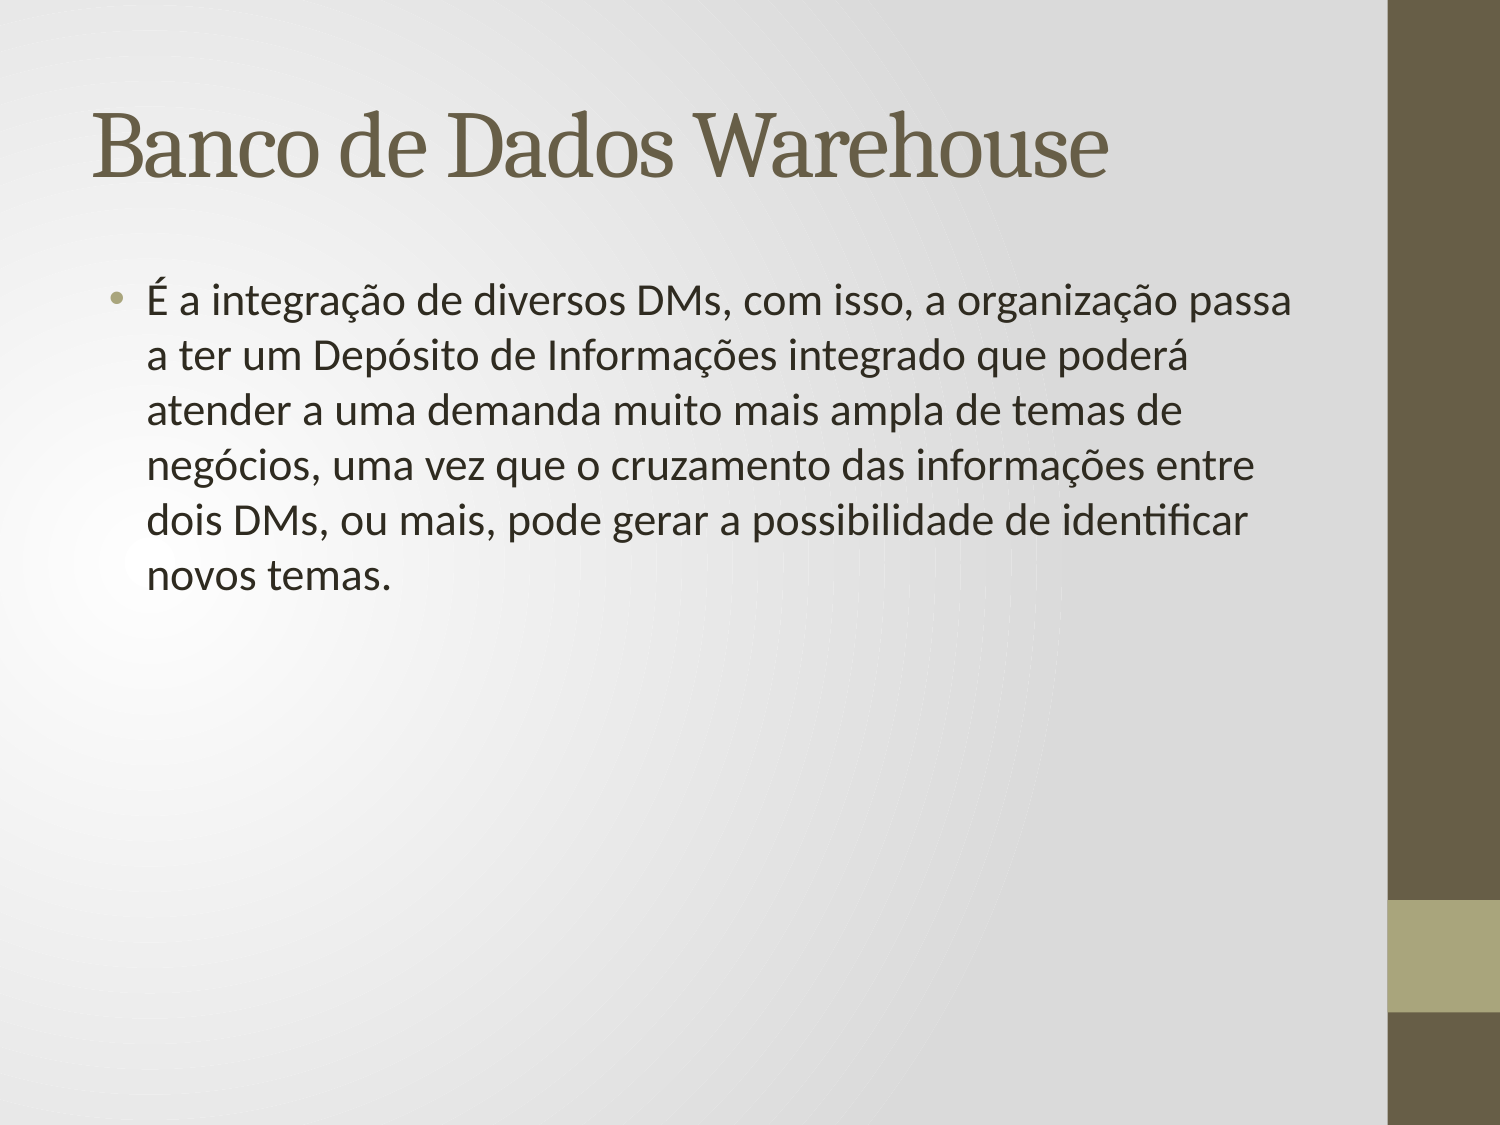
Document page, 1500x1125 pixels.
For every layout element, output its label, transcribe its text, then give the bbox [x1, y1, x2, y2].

list É a integração de diversos DMs, com isso, a organização passa a ter um Depósito de Informações integrado que poderá atender a uma demanda muito mais ampla de temas de negócios, uma vez que o cruzamento das informações entre dois DMs, ou mais, pode gerar a possibilidade de identificar novos temas. [75, 262, 1325, 1050]
title Banco de Dados Warehouse [75, 45, 1325, 233]
